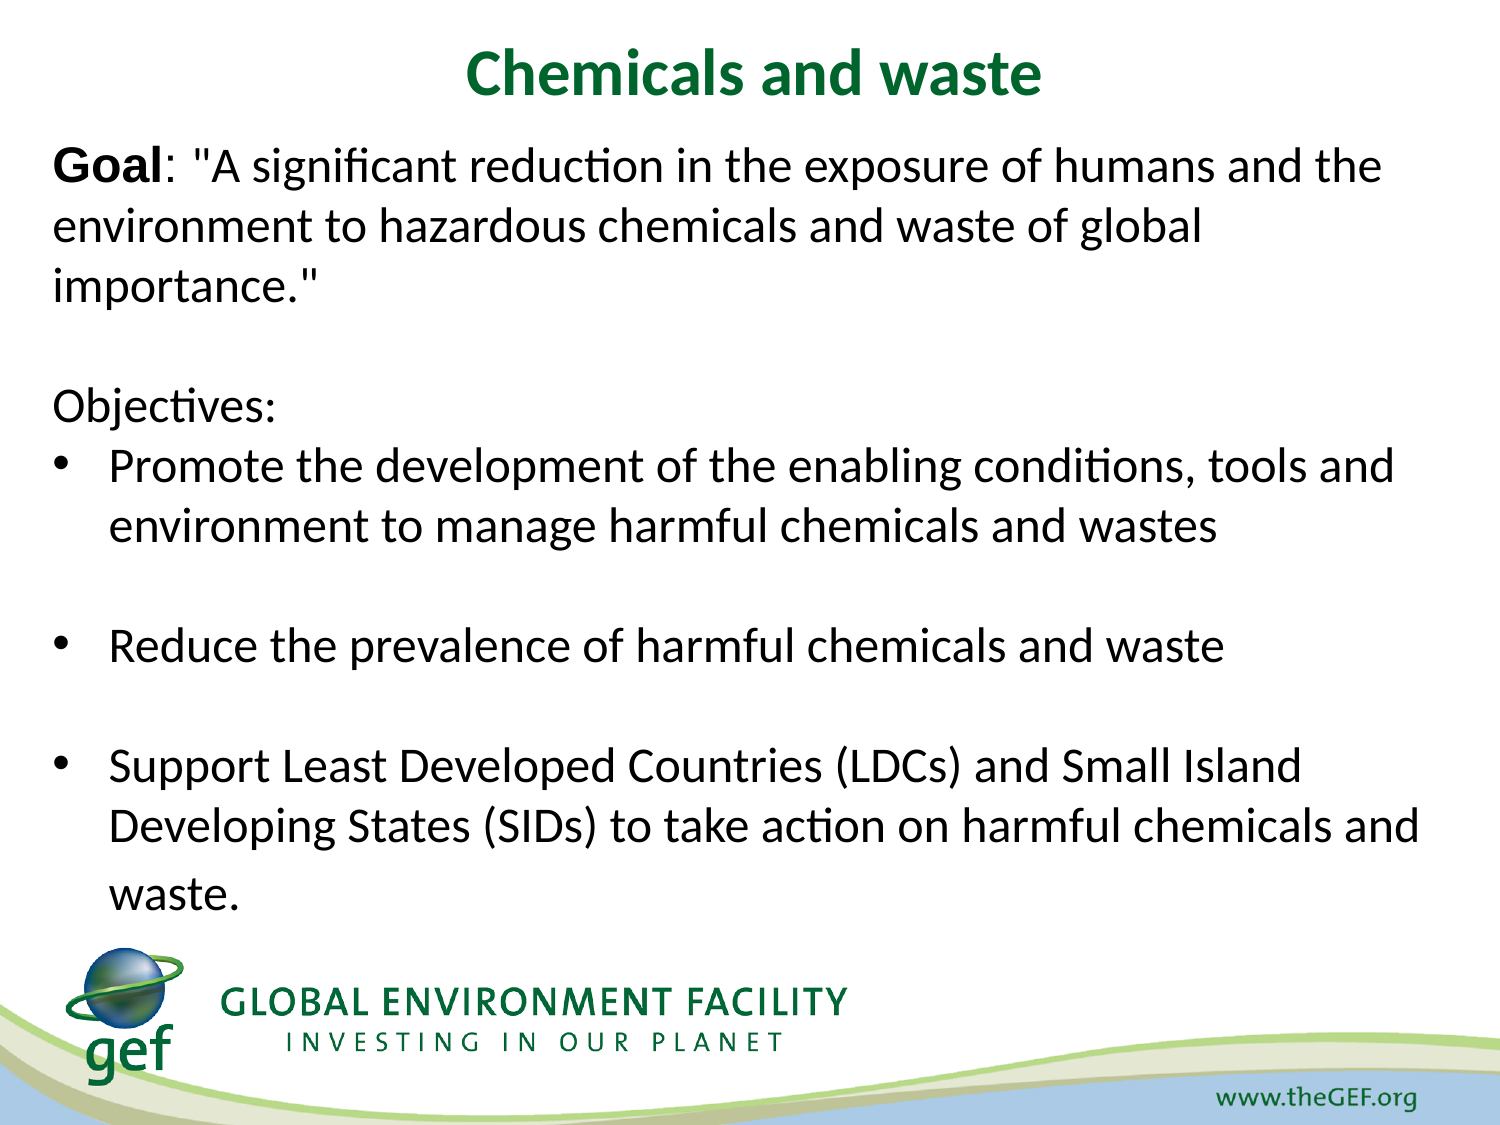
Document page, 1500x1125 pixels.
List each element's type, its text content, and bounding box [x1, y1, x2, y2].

picture [0, 920, 1500, 1125]
title Chemicals and waste [34, 12, 1476, 126]
text_box Goal: "A significant reduction in the exposure of humans and the environment to hazardous chemicals and waste of global importance." Objectives: Promote the development of the enabling conditions, tools and environment to manage harmful chemicals and wastes Reduce the prevalence of harmful chemicals and waste Support Least Developed Countries (LDCs) and Small Island Developing States (SIDs) to take action on harmful chemicals and waste. [37, 124, 1475, 985]
